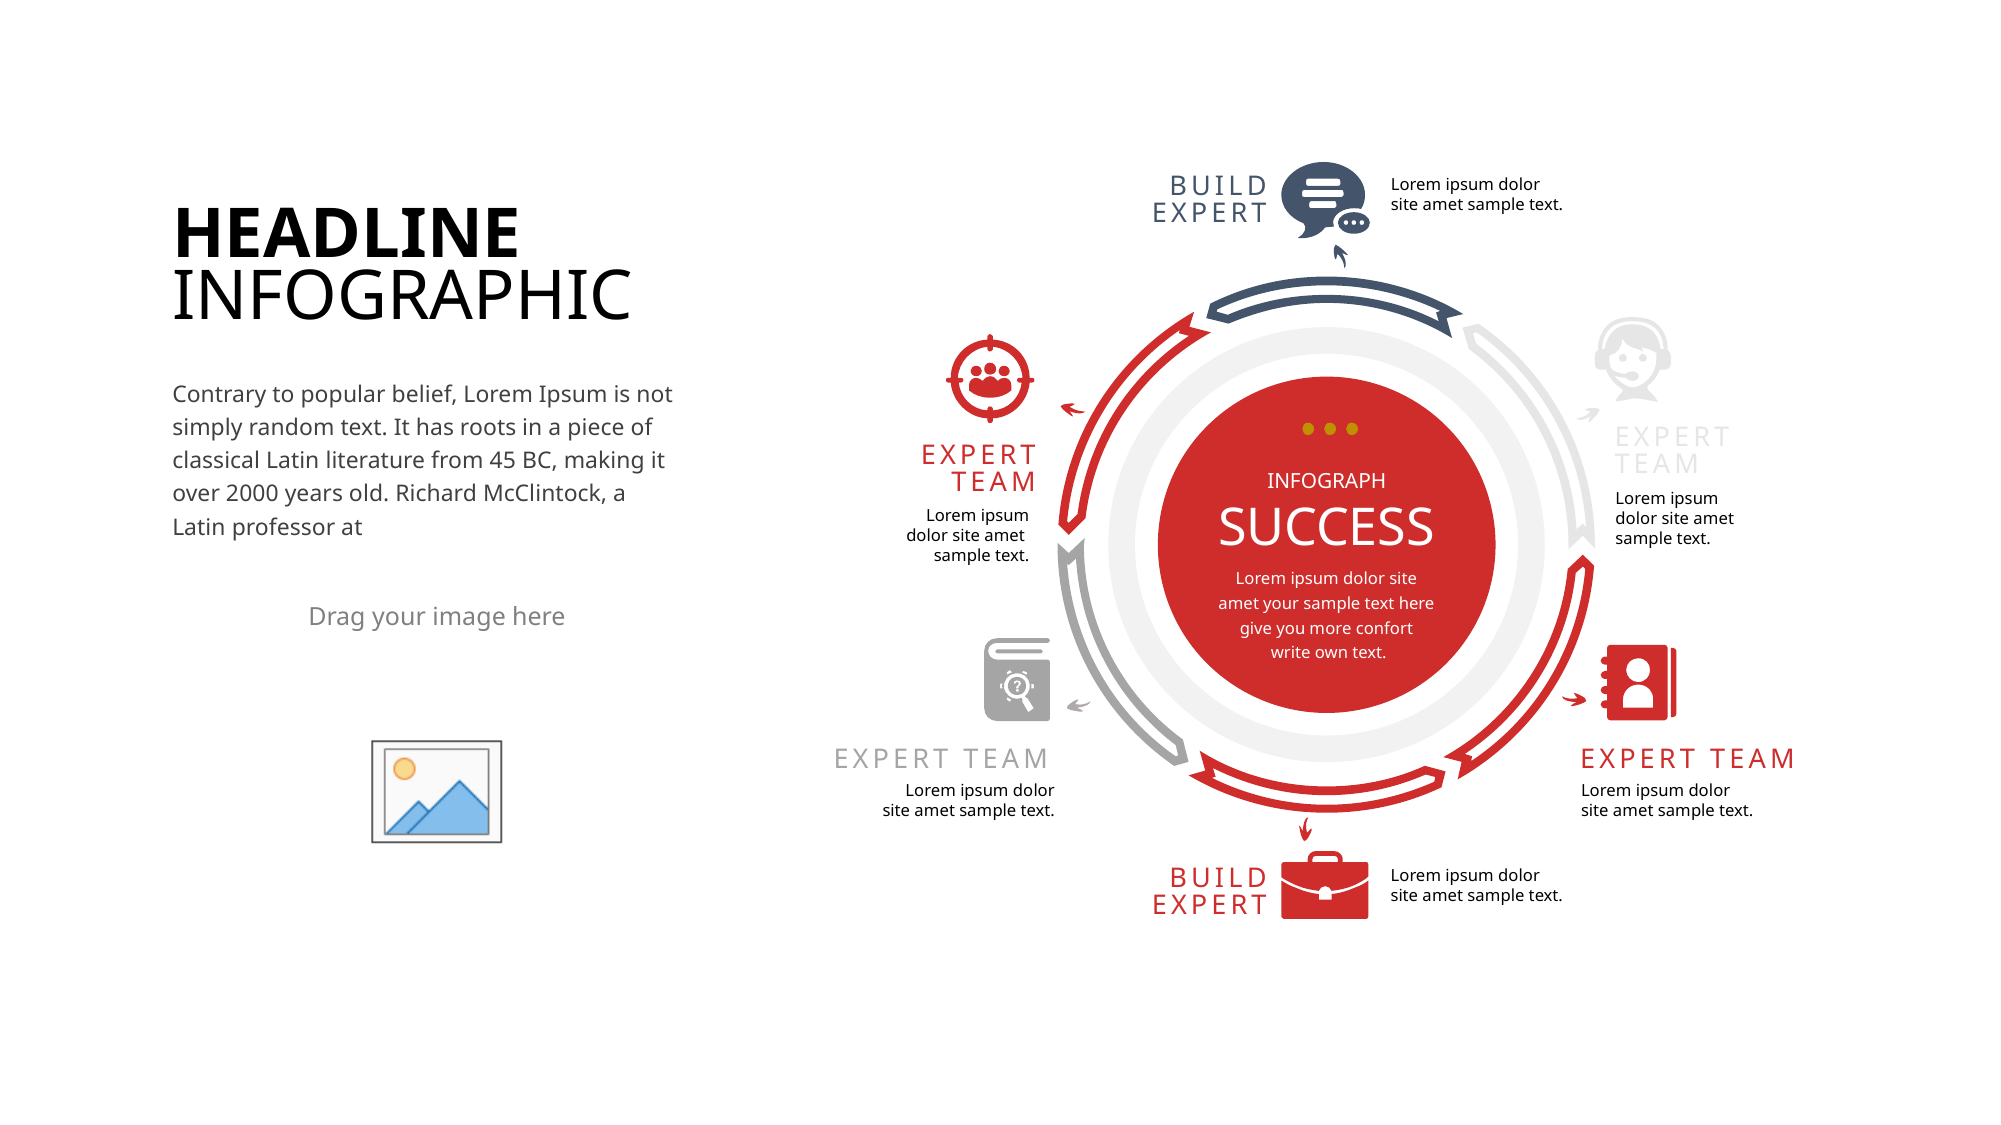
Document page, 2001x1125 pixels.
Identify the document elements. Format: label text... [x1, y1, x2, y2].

text_box BUILD EXPERT [1104, 858, 1282, 927]
text_box EXPERT TEAM [873, 435, 1051, 505]
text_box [800, 739, 1074, 829]
text_box [1670, 647, 1677, 718]
text_box [1600, 644, 1668, 721]
text_box [1282, 851, 1369, 919]
text_box BUILD EXPERT [1104, 166, 1282, 236]
text_box Contrary to popular belief, Lorem Ipsum is not simply random text. It has roots in a piece of classical Latin literature from 45 BC, making it over 2000 years old. Richard McClintock, a Latin professor at [157, 365, 698, 548]
text_box [1595, 317, 1671, 402]
text_box Lorem ipsum dolor site amet sample text. [1375, 857, 1589, 913]
text_box [1282, 161, 1366, 239]
text_box [945, 334, 1035, 424]
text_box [1189, 460, 1464, 672]
text_box [1298, 817, 1312, 842]
text_box Lorem ipsum dolor site amet sample text. [1375, 166, 1583, 221]
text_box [1565, 739, 1840, 829]
text_box HEADLINE INFOGRAPHIC [157, 201, 754, 341]
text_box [1057, 276, 1595, 813]
text_box [1337, 212, 1370, 234]
picture [172, 593, 701, 991]
text_box [1333, 244, 1348, 268]
text_box Lorem ipsum dolor site amet sample text. [874, 505, 1045, 573]
text_box [1595, 407, 1600, 417]
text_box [1599, 417, 1777, 557]
text_box [984, 638, 1050, 722]
